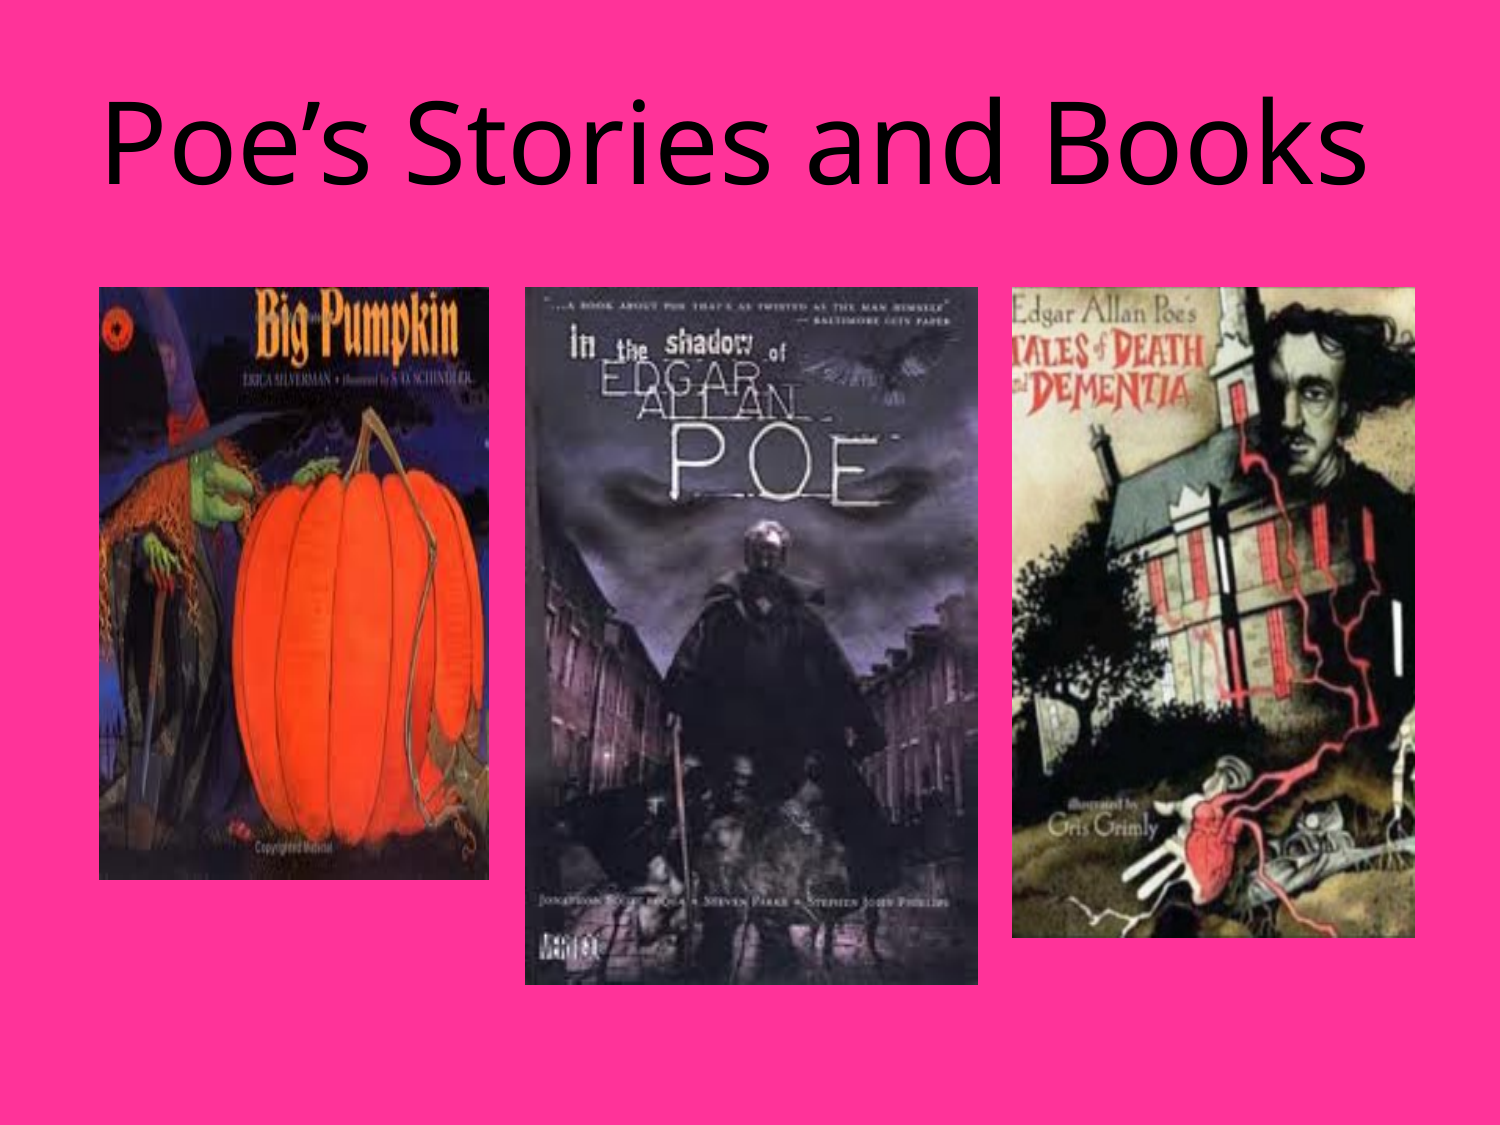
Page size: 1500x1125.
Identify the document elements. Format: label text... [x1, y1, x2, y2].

title Poe’s Stories and Books [75, 45, 1425, 233]
picture [524, 287, 978, 985]
picture [99, 287, 490, 880]
picture [1012, 287, 1415, 938]
